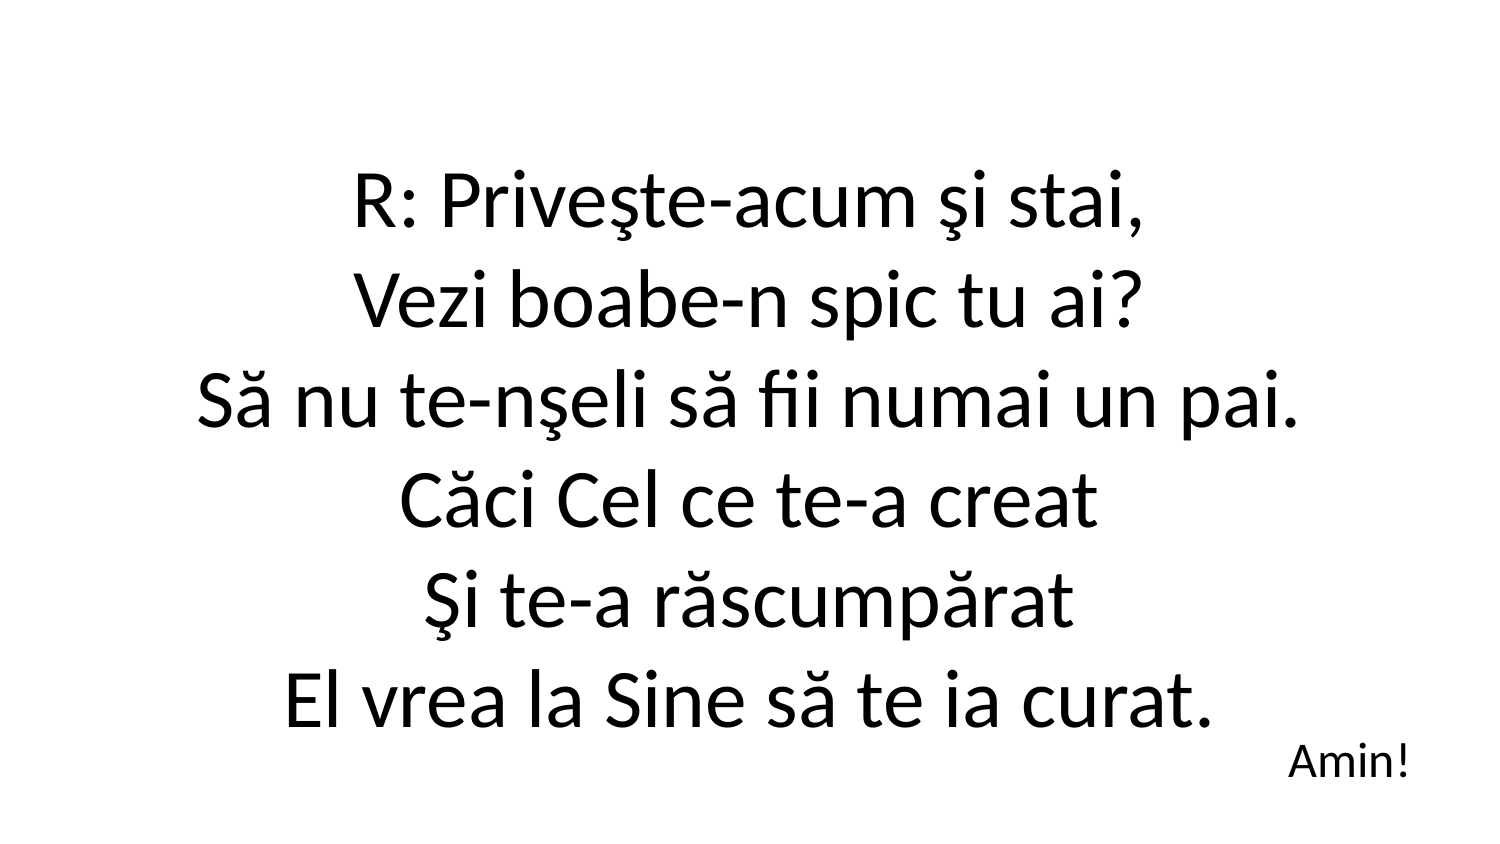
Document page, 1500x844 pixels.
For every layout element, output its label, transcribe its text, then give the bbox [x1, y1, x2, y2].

text_box Amin! [1273, 674, 1427, 795]
text_box R: Priveşte-acum şi stai, Vezi boabe-n spic tu ai? Să nu te-nşeli să fii numai un pai. Căci Cel ce te-a creat Şi te-a răscumpărat El vrea la Sine să te ia curat. [181, 92, 1319, 752]
